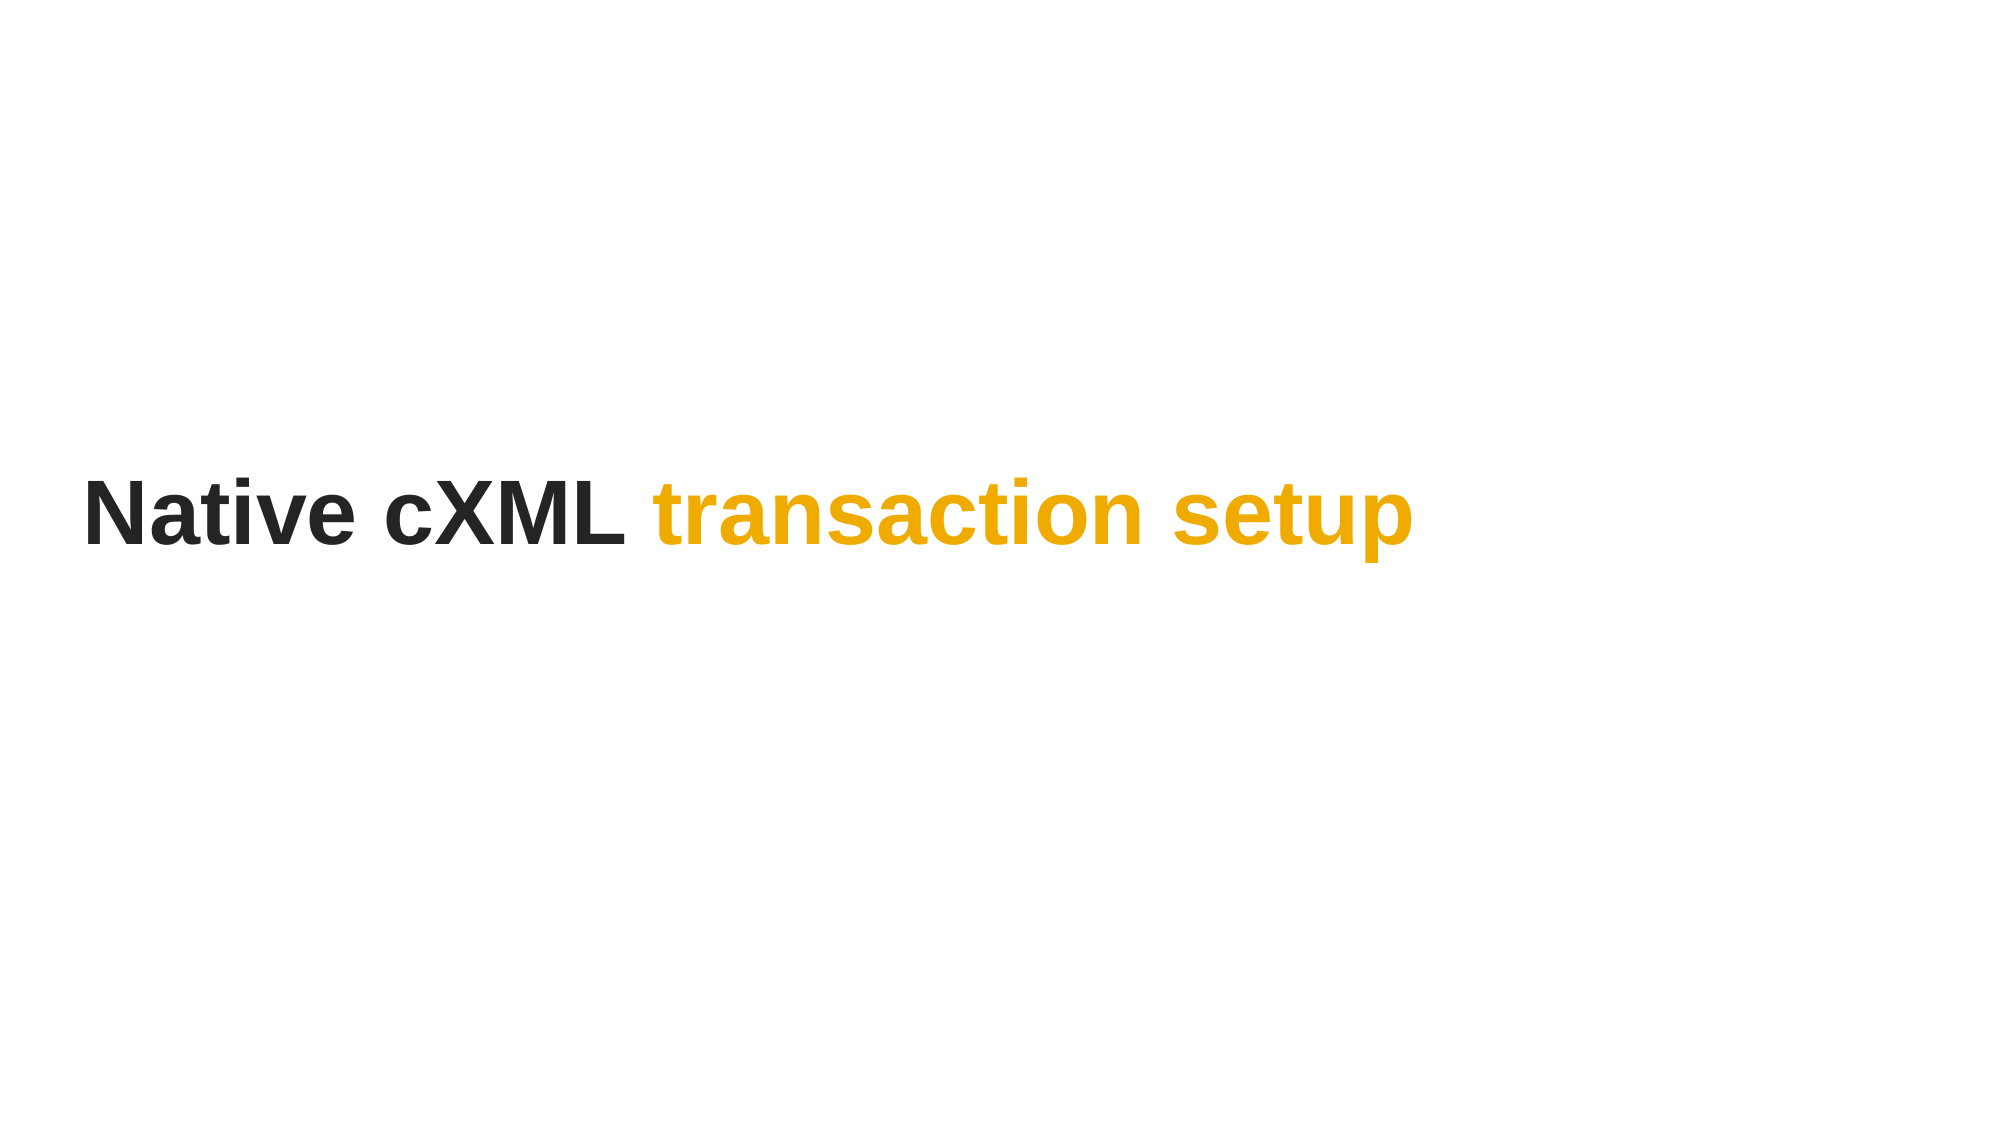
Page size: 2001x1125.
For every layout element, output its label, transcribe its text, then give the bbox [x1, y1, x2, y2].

title Native cXML transaction setup [82, 454, 1918, 671]
